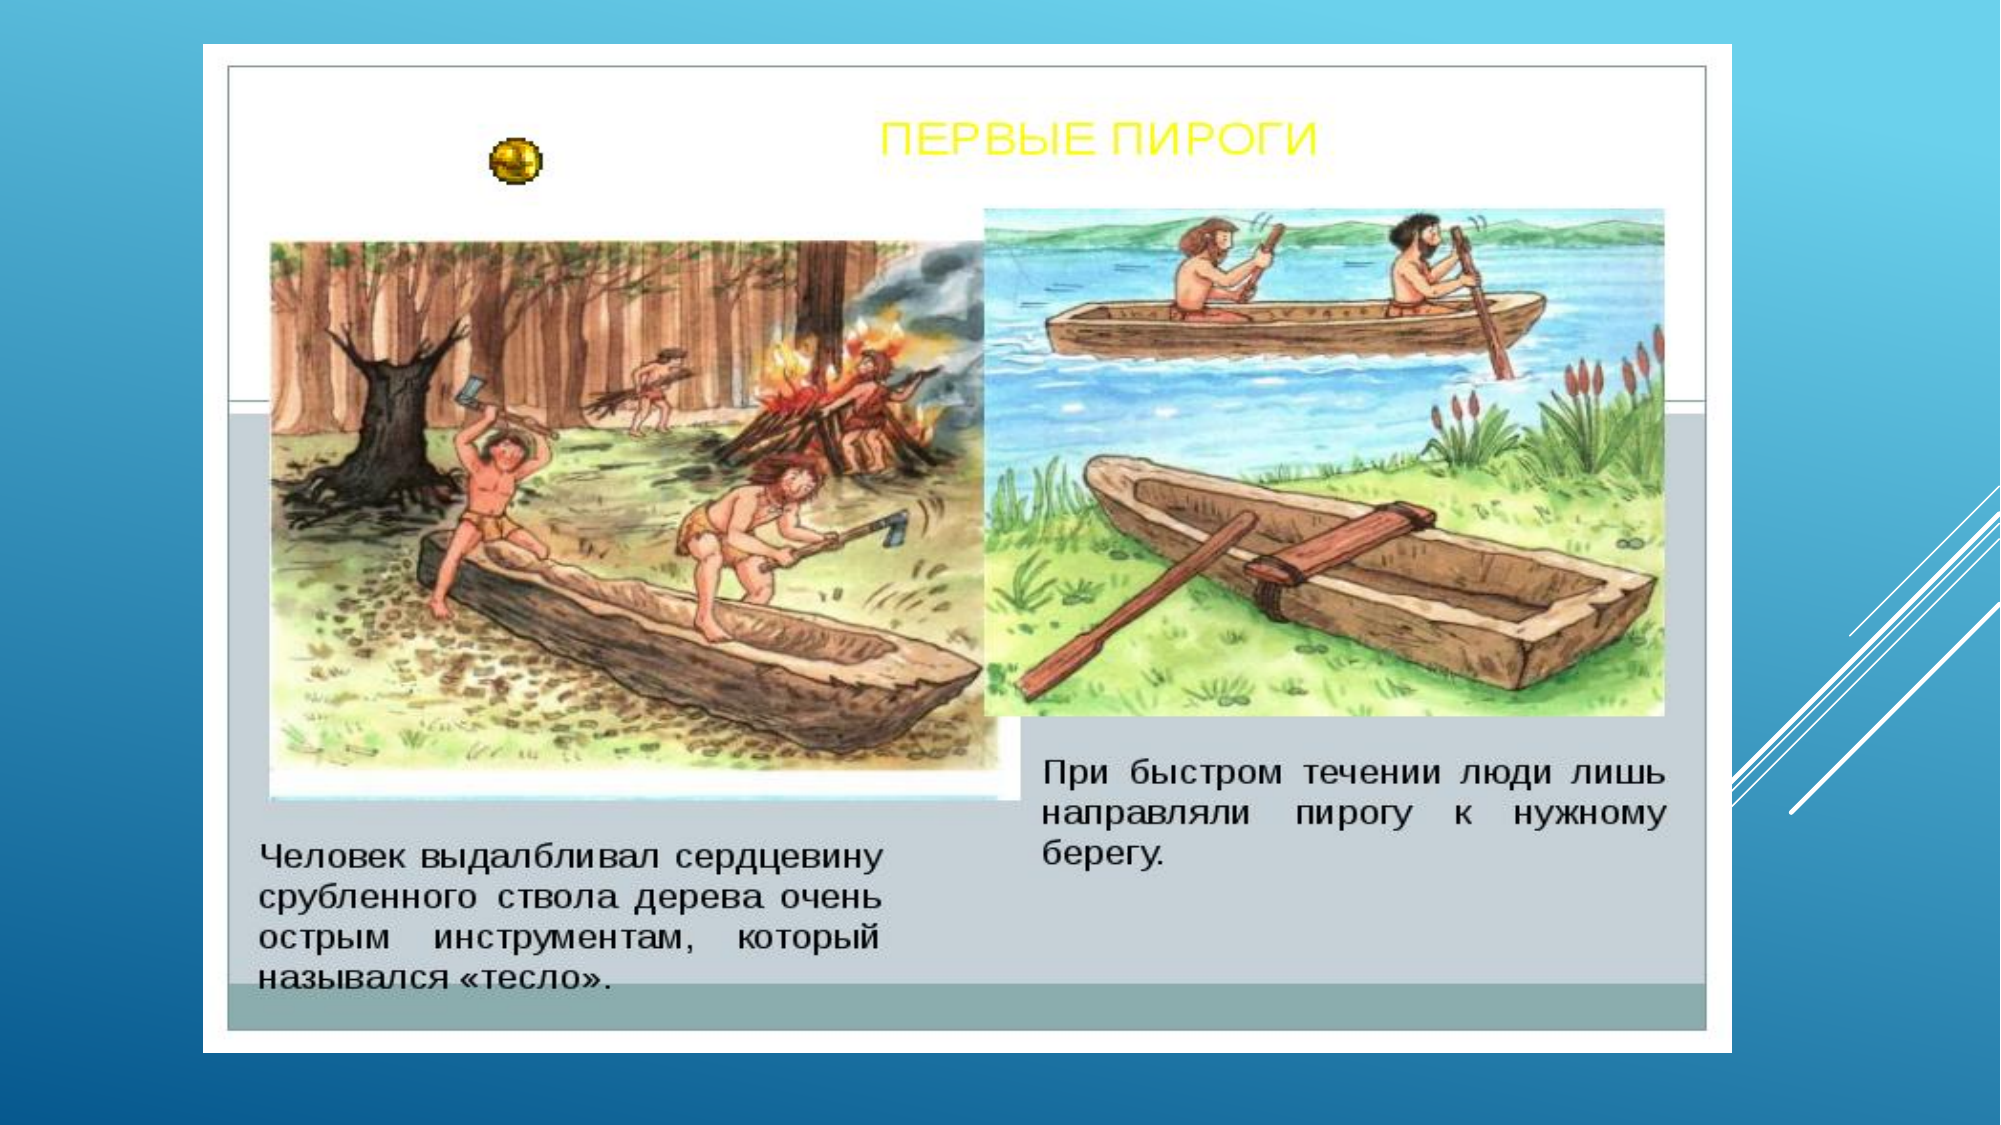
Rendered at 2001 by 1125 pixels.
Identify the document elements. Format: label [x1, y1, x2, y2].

picture [203, 44, 1732, 1054]
